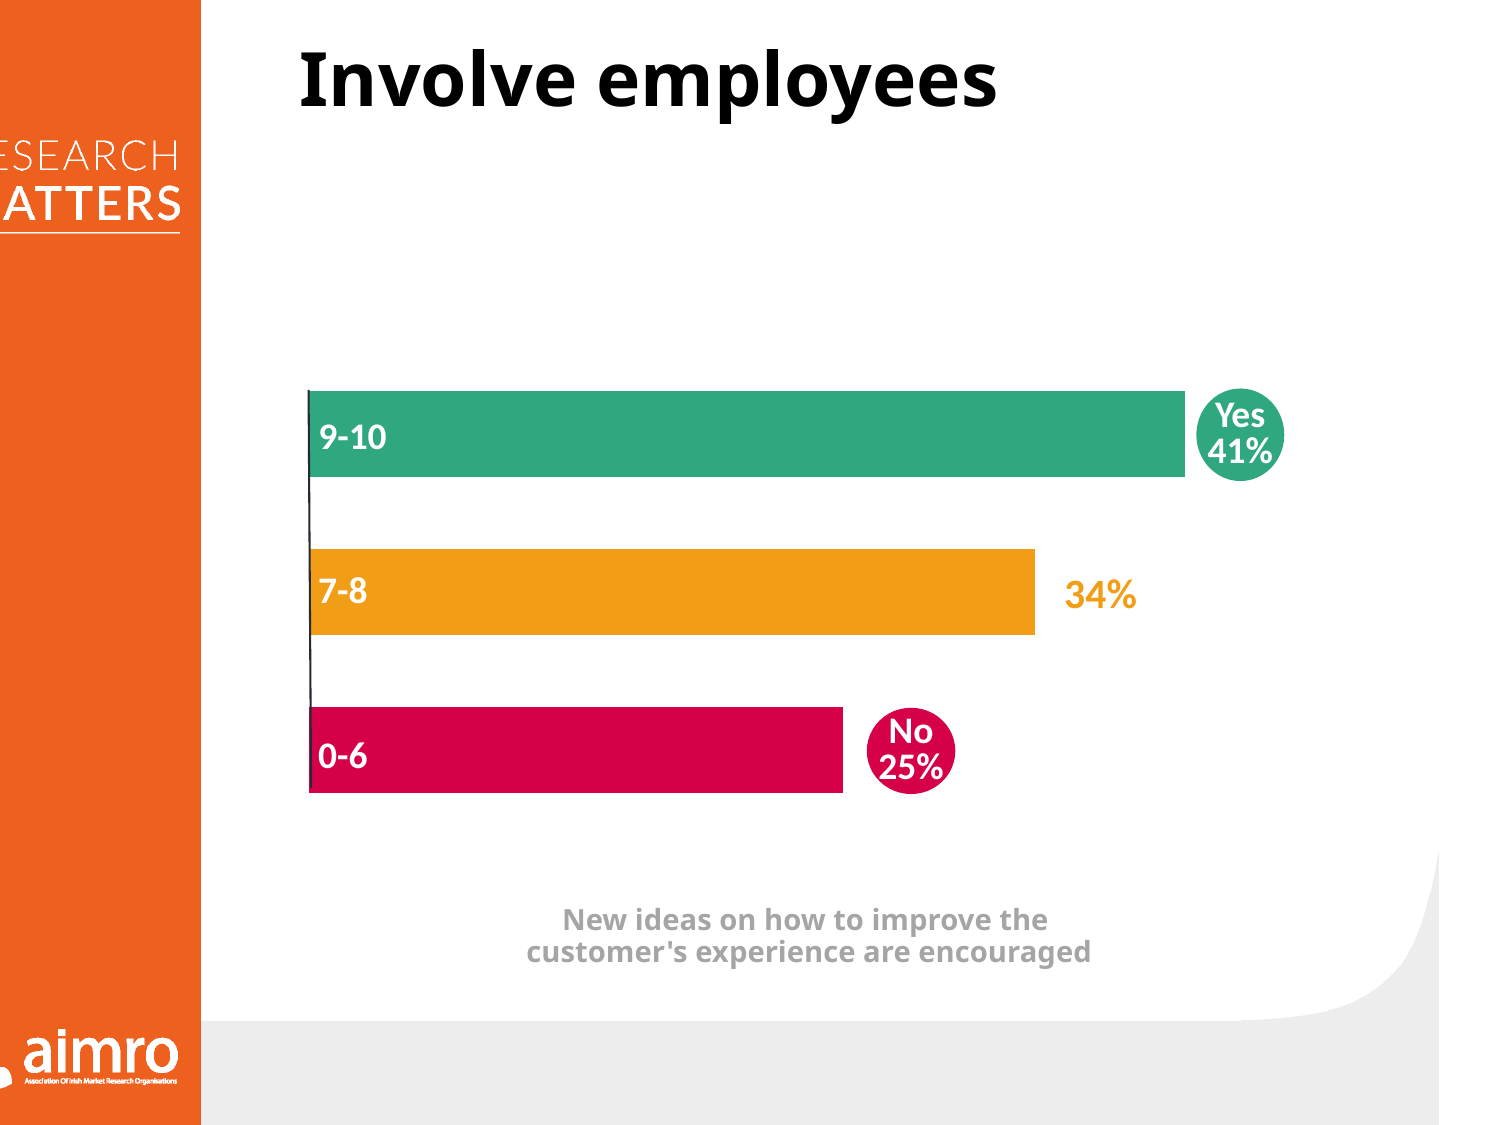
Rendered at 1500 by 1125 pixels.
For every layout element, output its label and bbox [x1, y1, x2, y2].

chart [287, 331, 1296, 843]
picture [0, 0, 1439, 1125]
text_box [308, 389, 312, 789]
